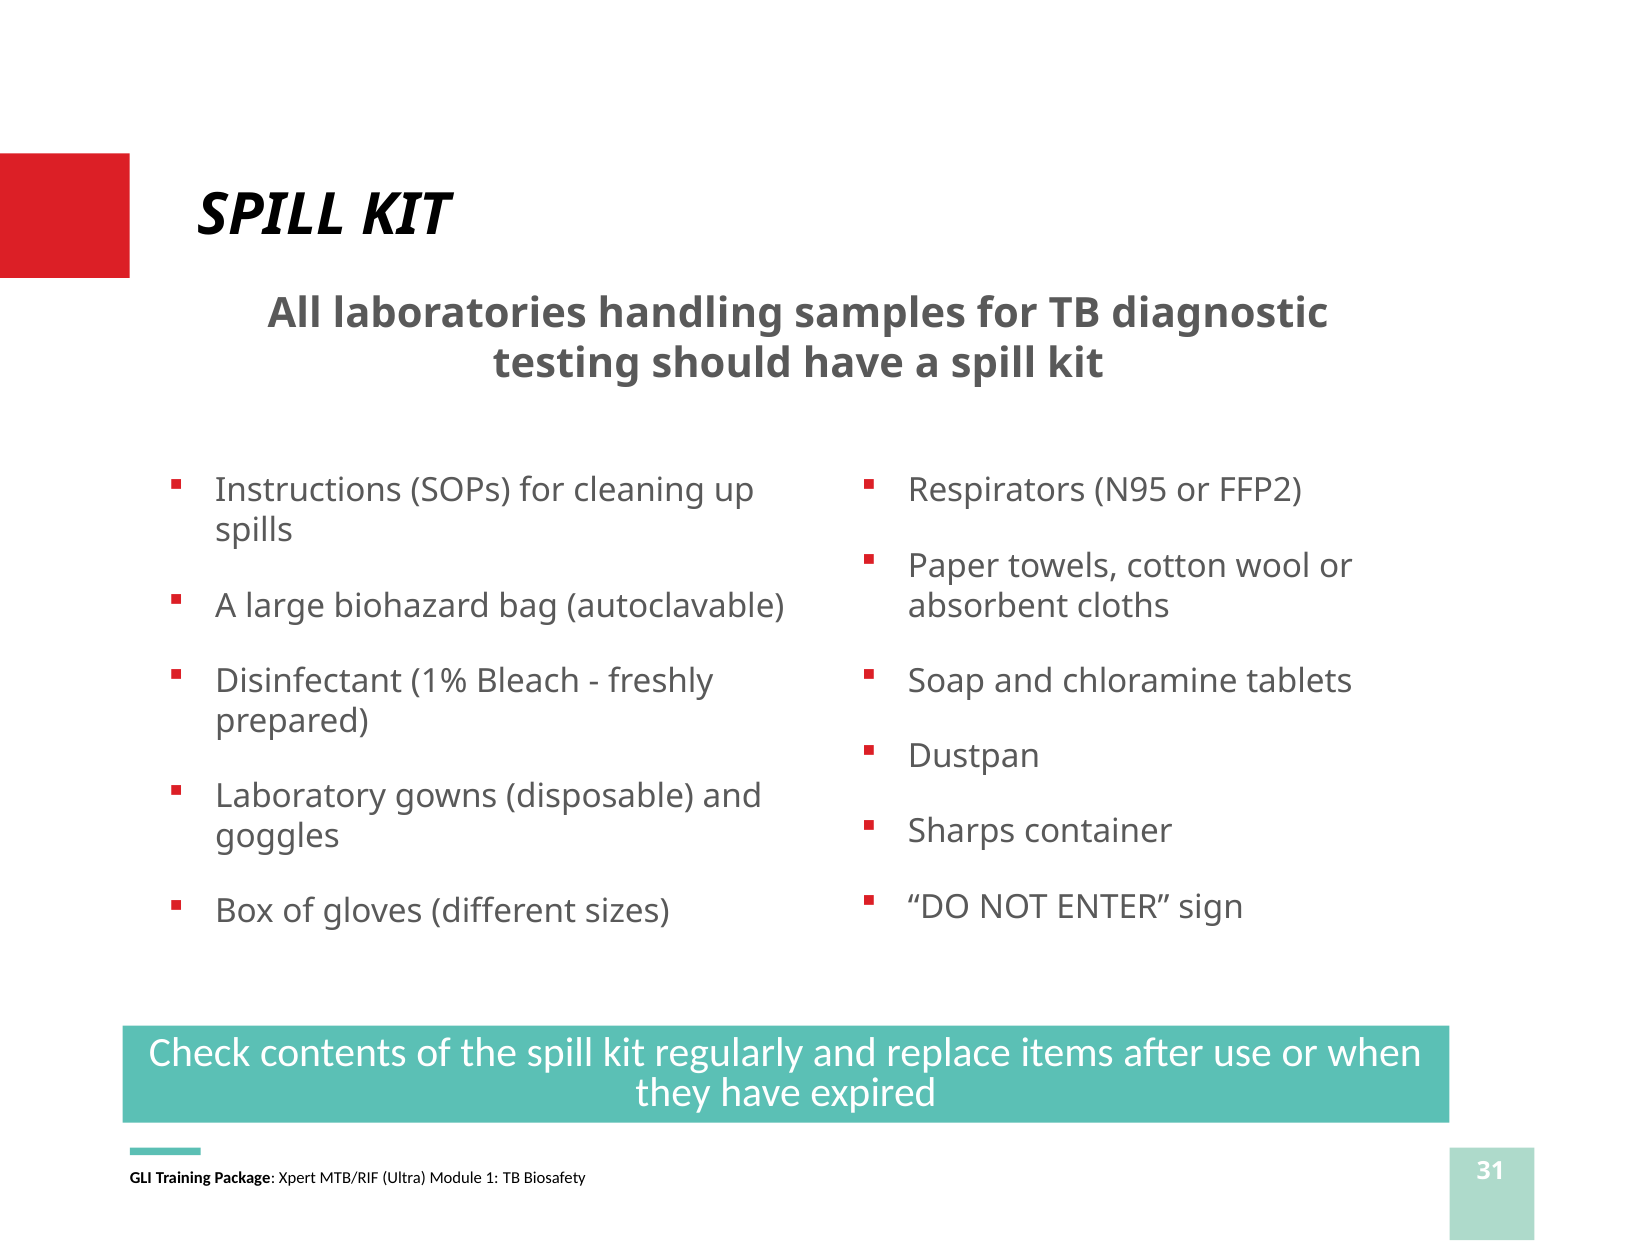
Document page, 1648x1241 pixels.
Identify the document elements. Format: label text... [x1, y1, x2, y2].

list Instructions (SOPs) for cleaning up spills A large biohazard bag (autoclavable) Disinfectant (1% Bleach - freshly prepared) Laboratory gowns (disposable) and goggles Box of gloves (different sizes) [168, 468, 797, 992]
text_box Check contents of the spill kit regularly and replace items after use or when they have expired [122, 1025, 1450, 1123]
list Respirators (N95 or FFP2) Paper towels, cotton wool or absorbent cloths Soap and chloramine tablets Dustpan Sharps container “DO NOT ENTER” sign [861, 468, 1488, 975]
title SPILL KIT [197, 153, 1450, 278]
text_box All laboratories handling samples for TB diagnostic testing should have a spill kit [185, 277, 1412, 428]
